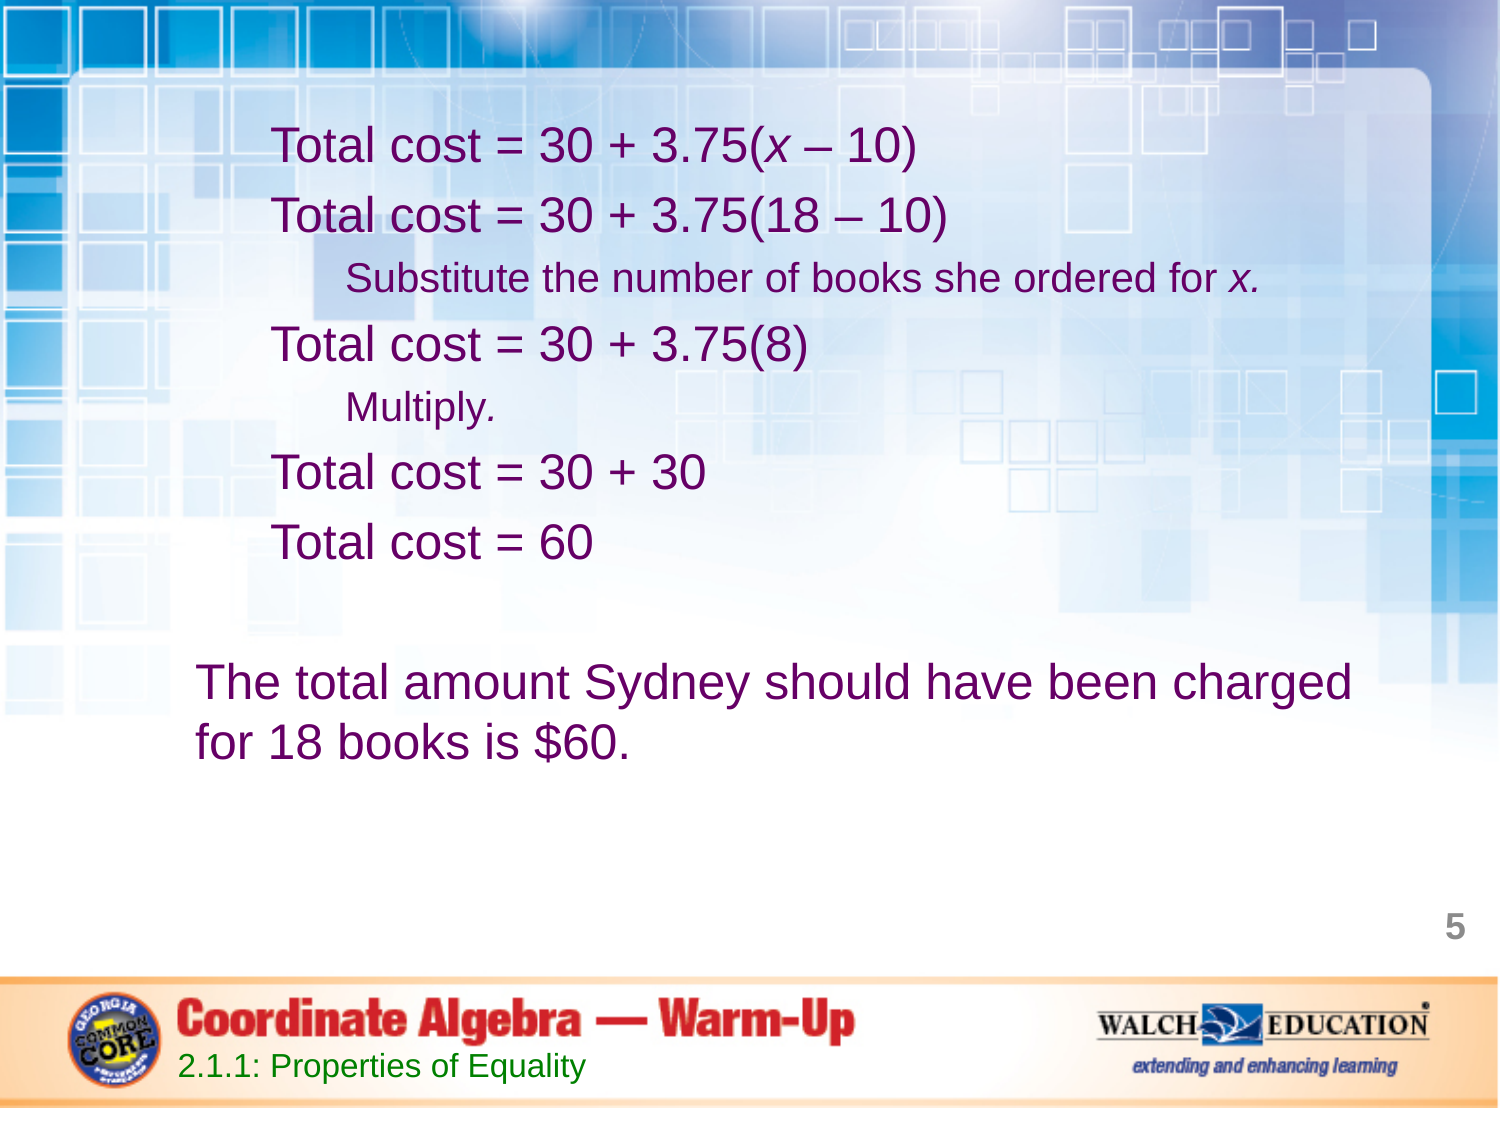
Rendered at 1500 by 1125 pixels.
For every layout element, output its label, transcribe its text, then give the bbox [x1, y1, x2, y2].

picture [0, 0, 1500, 1108]
slide_number 5 [1361, 901, 1481, 949]
list 2.1.1: Properties of Equality [162, 1036, 1070, 1080]
subtitle Total cost = 30 + 3.75(x – 10) Total cost = 30 + 3.75(18 – 10) Substitute the number of books she ordered for x. Total cost = 30 + 3.75(8) Multiply. Total cost = 30 + 30 Total cost = 60 The total amount Sydney should have been charged for 18 books is $60. [105, 105, 1394, 925]
